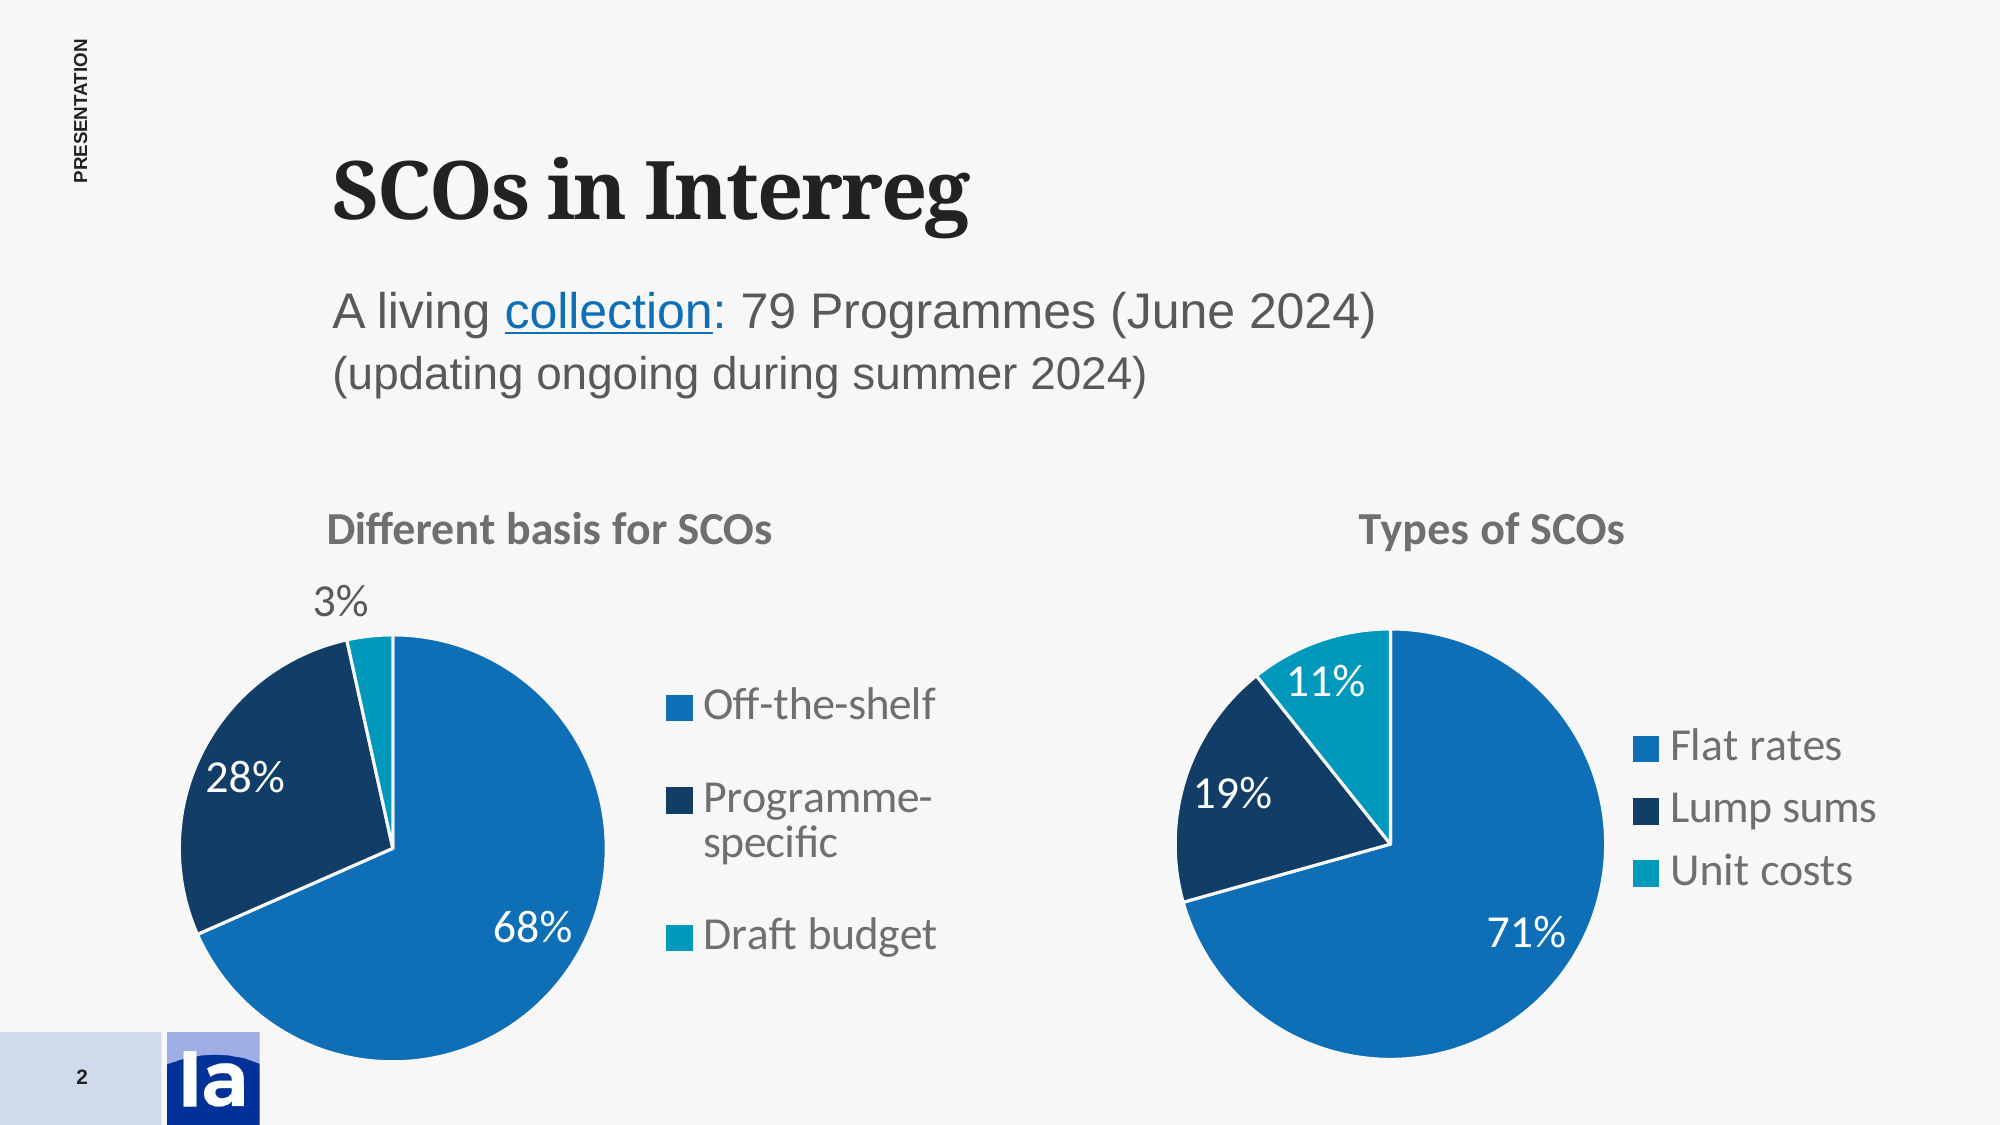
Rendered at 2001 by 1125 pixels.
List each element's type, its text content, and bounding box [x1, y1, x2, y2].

list A living collection: 79 Programmes (June 2024) (updating ongoing during summer 2024) [332, 272, 1833, 408]
picture [167, 1074, 260, 1125]
list SCOs in Interreg [332, 149, 1833, 272]
chart [50, 476, 1950, 1074]
